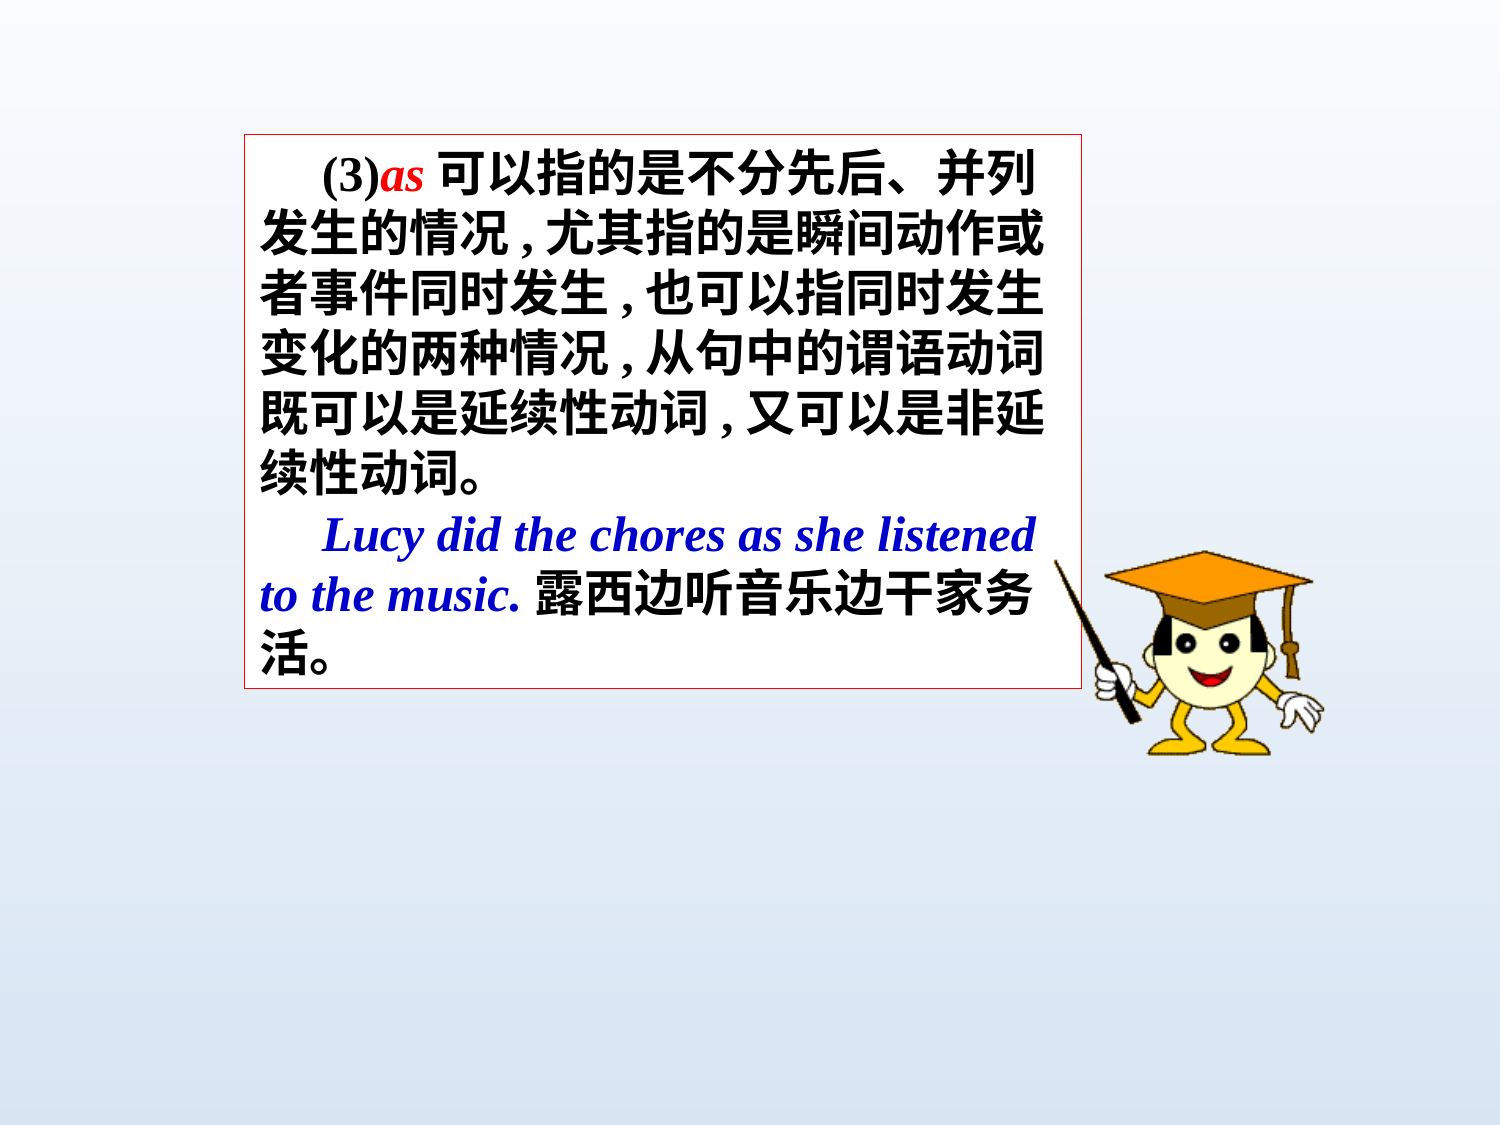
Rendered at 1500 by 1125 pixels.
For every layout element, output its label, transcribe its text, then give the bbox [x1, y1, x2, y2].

picture [1034, 535, 1348, 771]
text_box (3)as可以指的是不分先后、并列发生的情况,尤其指的是瞬间动作或者事件同时发生,也可以指同时发生变化的两种情况,从句中的谓语动词既可以是延续性动词,又可以是非延续性动词。 Lucy did the chores as she listened to the music.露西边听音乐边干家务活。 [244, 134, 1082, 689]
